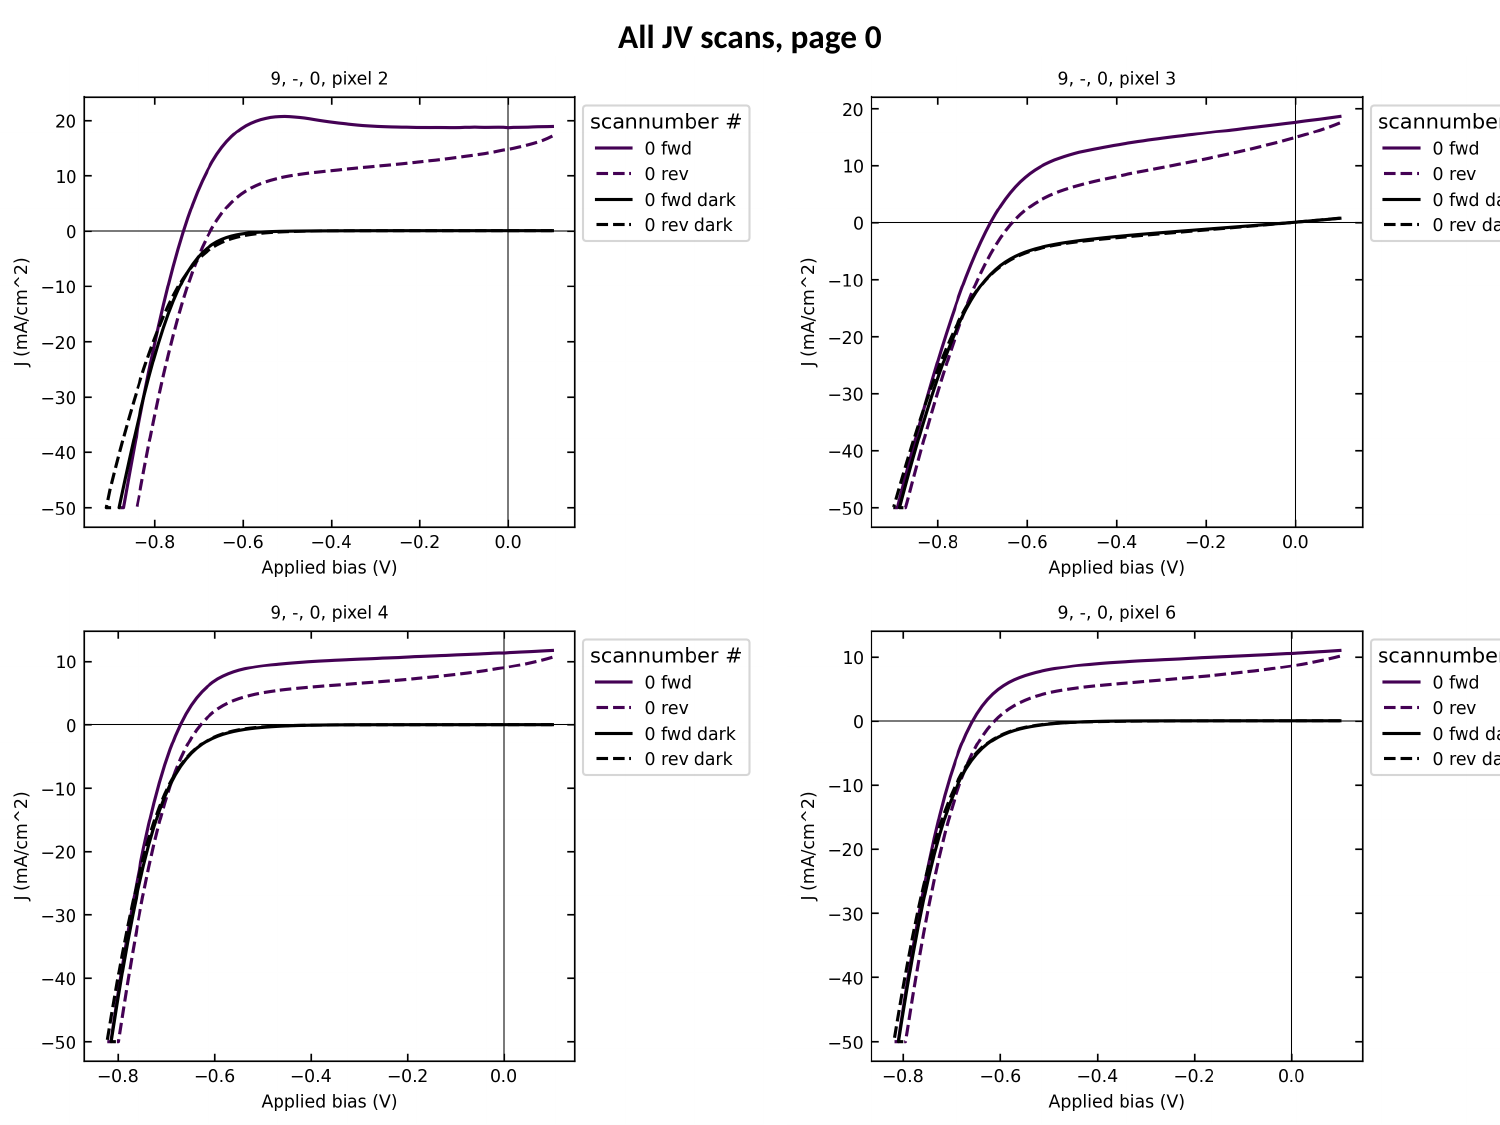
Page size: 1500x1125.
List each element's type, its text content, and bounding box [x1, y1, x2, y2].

title All JV scans, page 0 [0, 0, 1500, 75]
picture [0, 56, 764, 1125]
picture [787, 56, 1500, 1125]
